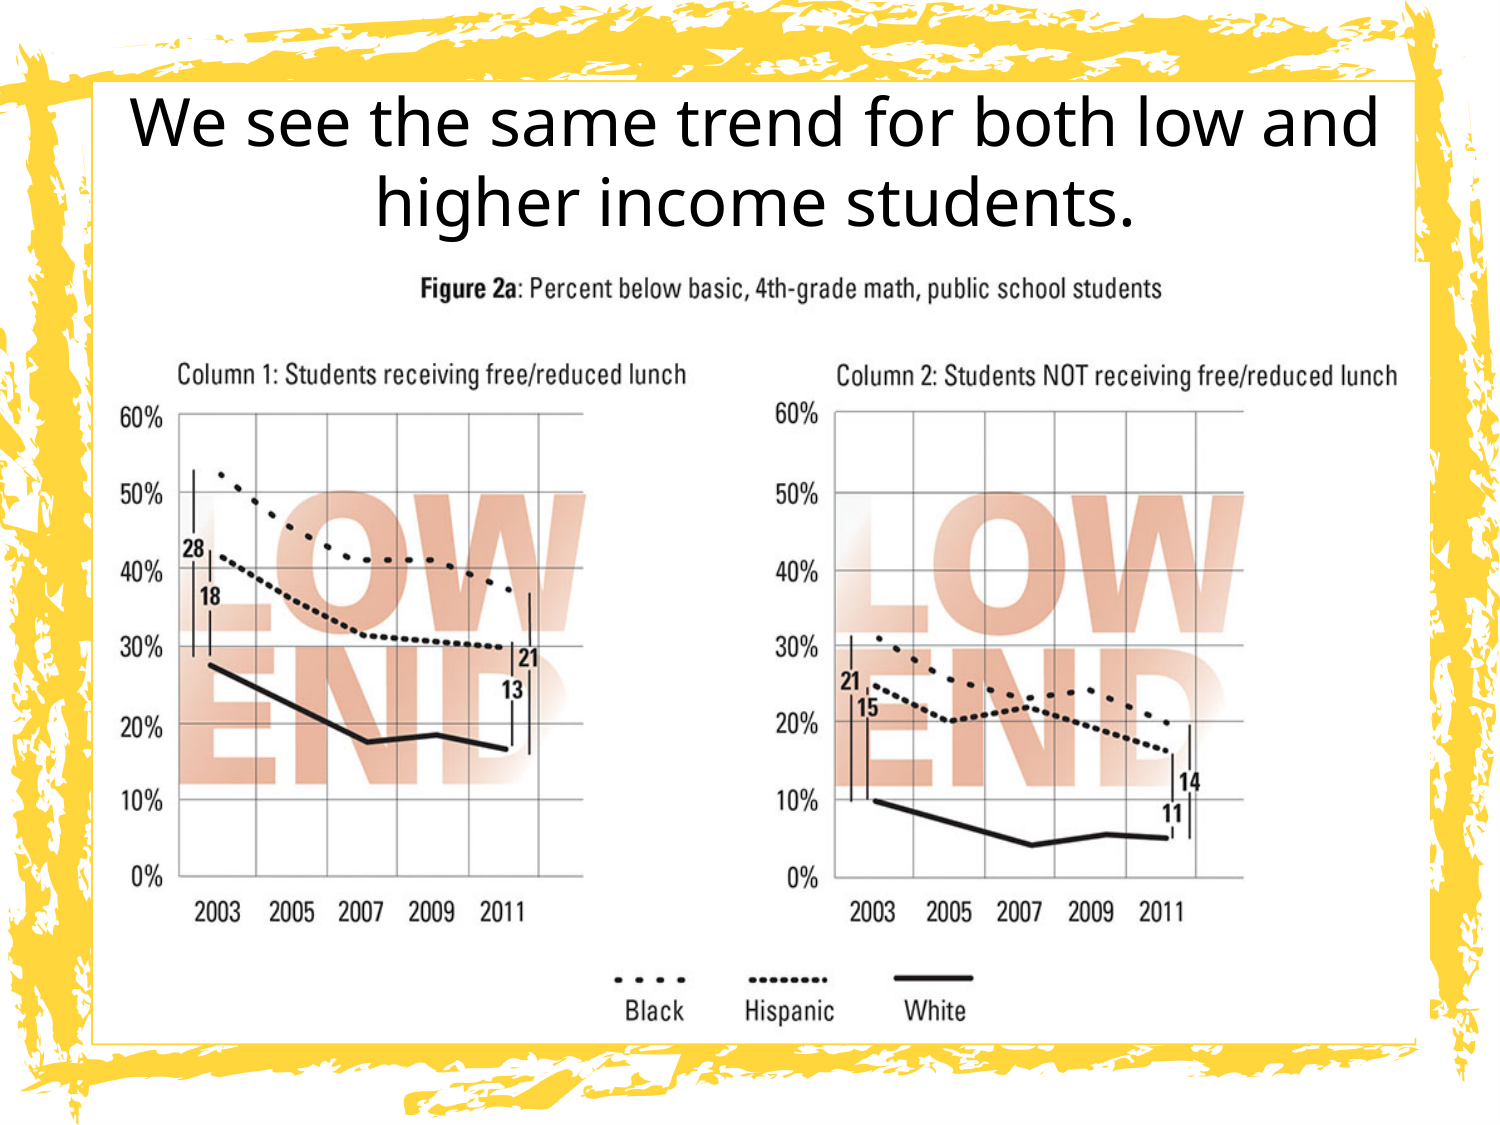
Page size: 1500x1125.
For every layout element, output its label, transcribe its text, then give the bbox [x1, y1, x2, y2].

picture [0, 0, 1500, 1125]
title We see the same trend for both low and higher income students. [99, 87, 1413, 233]
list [112, 262, 1431, 1038]
